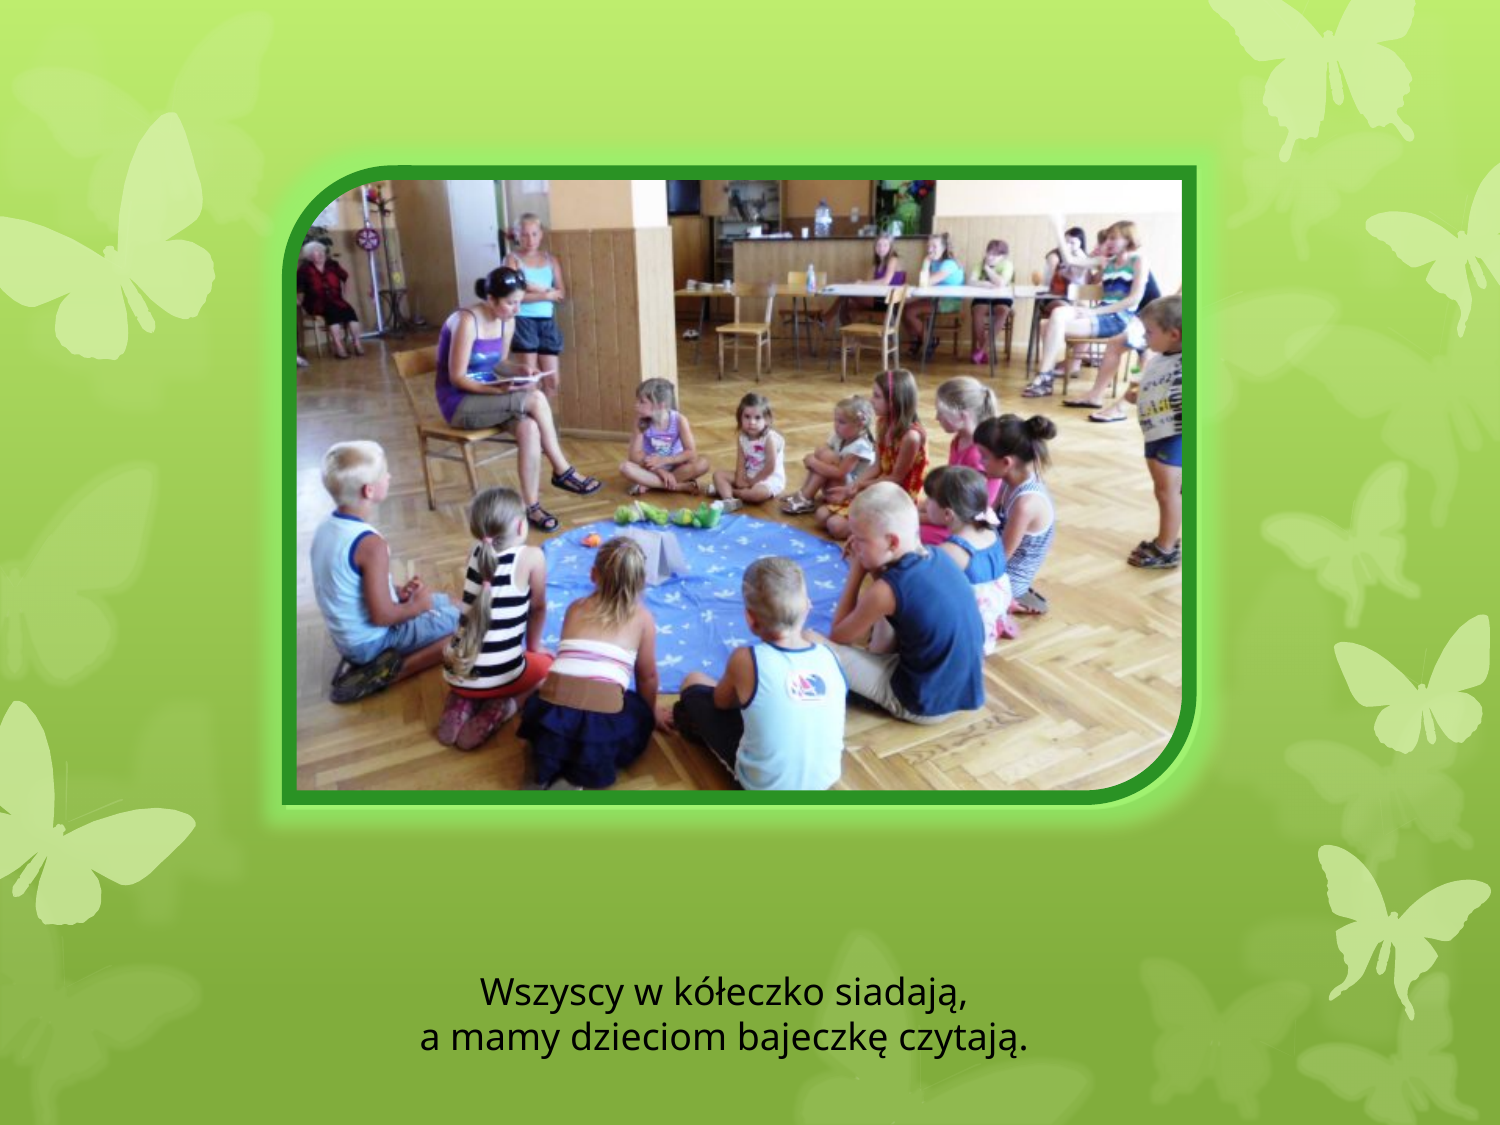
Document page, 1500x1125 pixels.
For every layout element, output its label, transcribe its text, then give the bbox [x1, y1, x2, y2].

picture [288, 172, 1190, 799]
text_box Wszyscy w kółeczko siadają, a mamy dzieciom bajeczkę czytają. [210, 960, 1239, 1066]
